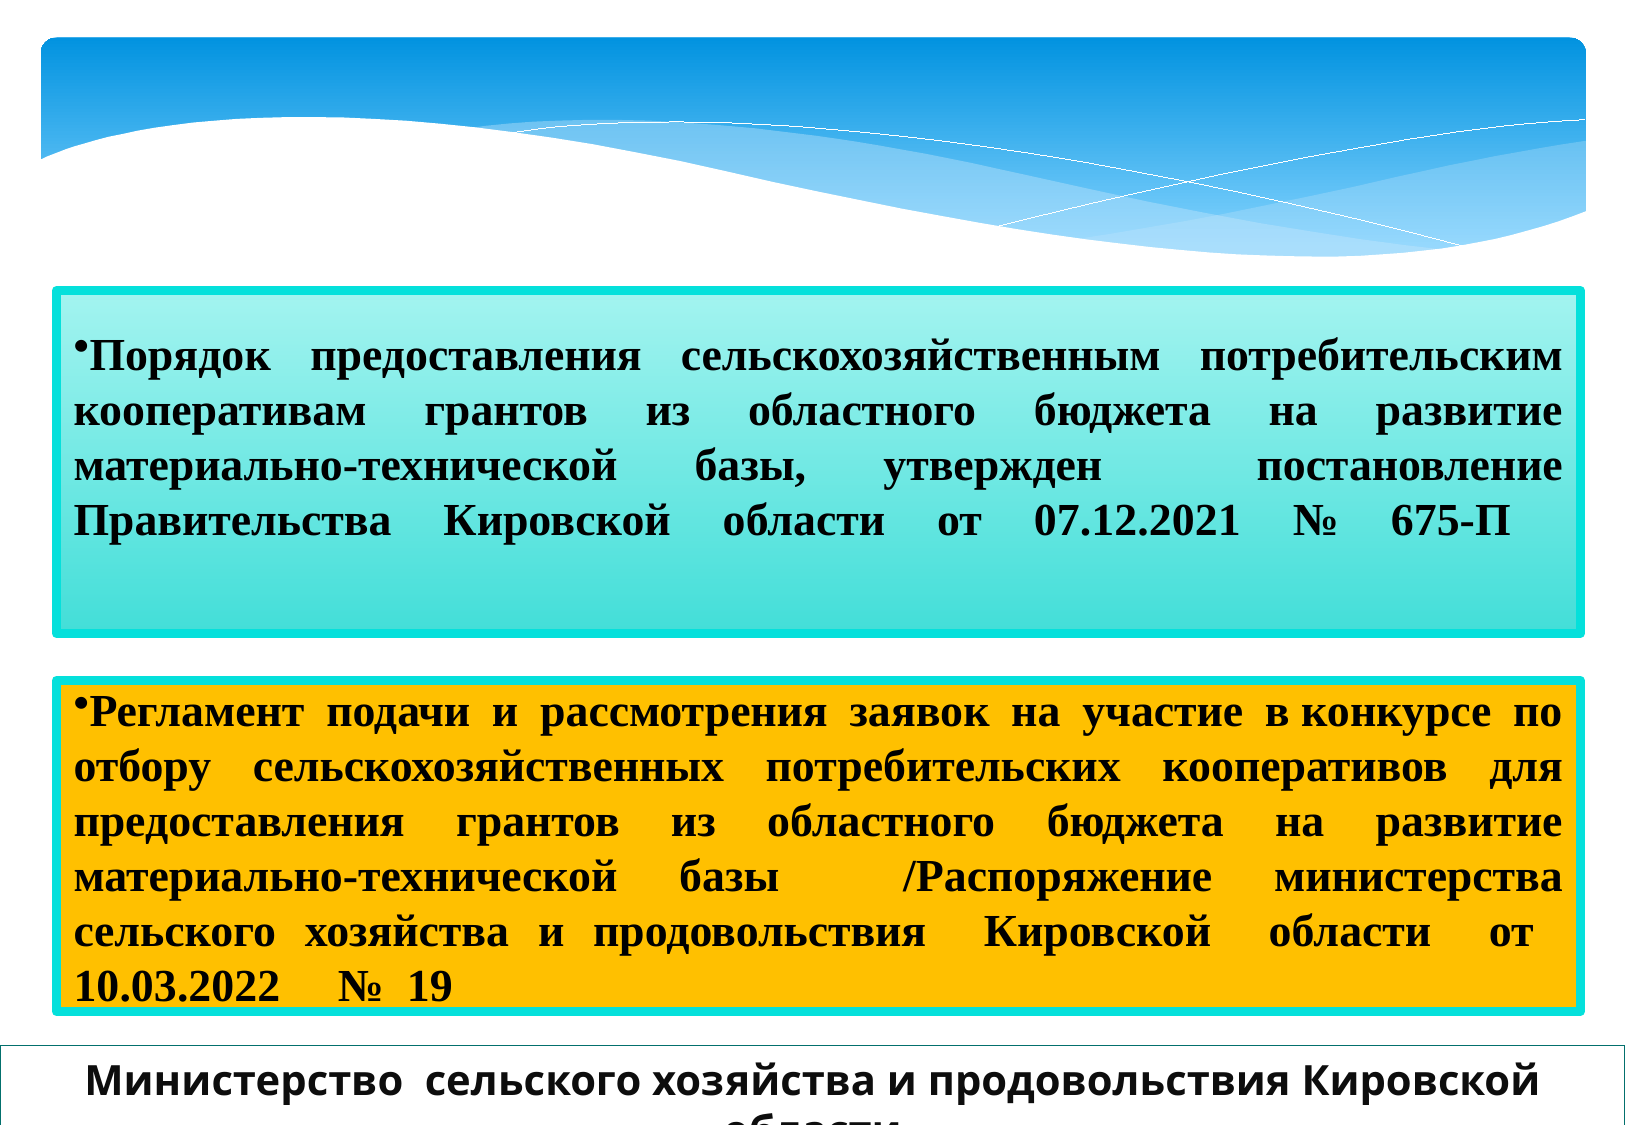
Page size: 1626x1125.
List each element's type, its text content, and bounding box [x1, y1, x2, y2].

text_box Порядок предоставления сельскохозяйственным потребительским кооперативам грантов из областного бюджета на развитие материально-технической базы, утвержден постановление Правительства Кировской области от 07.12.2021 № 675-П [56, 290, 1581, 634]
text_box Регламент подачи и рассмотрения заявок на участие в конкурсе по отбору сельскохозяйственных потребительских кооперативов для предоставления грантов из областного бюджета на развитие материально-технической базы /Распоряжение министерства сельского хозяйства и продовольствия Кировской области от 10.03.2022 № 19 [56, 680, 1581, 1012]
text_box Министерство сельского хозяйства и продовольствия Кировской области [0, 1045, 1625, 1125]
